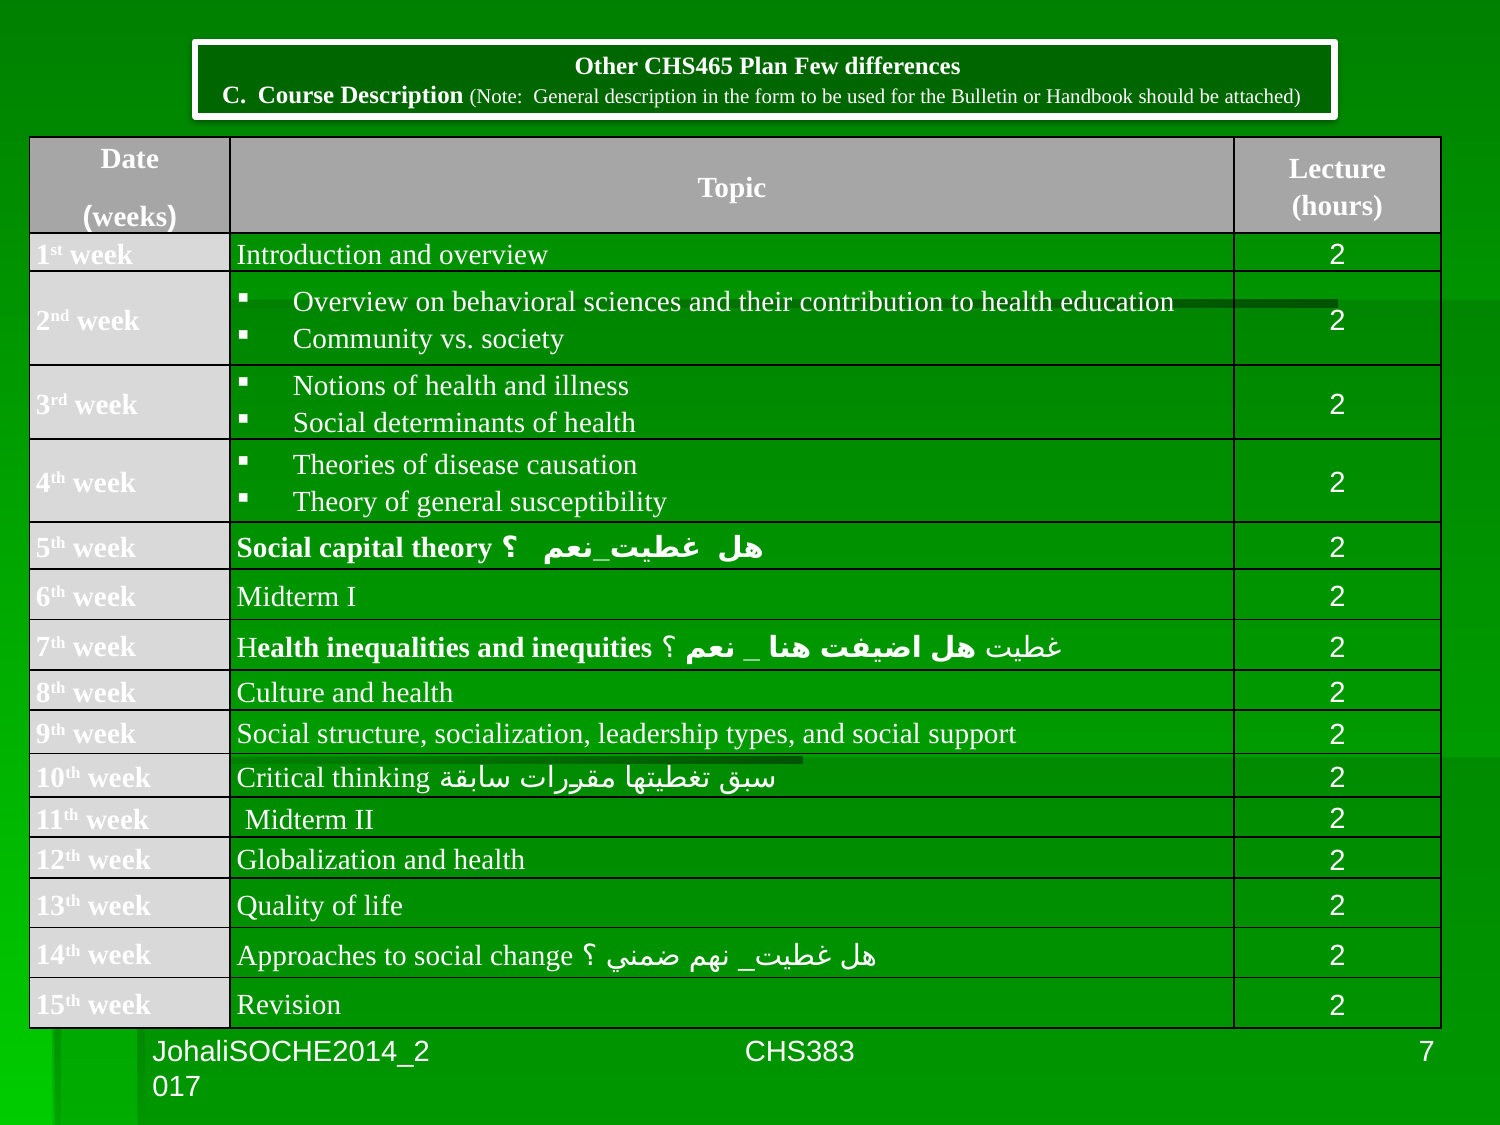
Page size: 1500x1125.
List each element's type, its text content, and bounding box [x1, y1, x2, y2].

table_cell 11th week [30, 798, 229, 836]
table_cell Revision [231, 978, 1233, 1027]
table_cell 2 [1235, 366, 1440, 438]
table_cell Globalization and health [231, 838, 1233, 877]
text_box Other CHS465 Plan Few differences C. Course Description (Note: General description in the form to be used for the Bulletin or Handbook should be attached) [192, 39, 1338, 120]
table_cell Introduction and overview [231, 234, 1233, 270]
table_cell 2 [1235, 838, 1440, 877]
table_cell 8th week [30, 671, 229, 709]
table_cell 2 [1235, 272, 1440, 364]
table_cell 9th week [30, 711, 229, 753]
table_cell Culture and health [231, 671, 1233, 709]
table_cell 2 [1235, 711, 1440, 753]
table_cell 3rd week [30, 366, 229, 438]
table_cell غطيت هل اضيفت هنا _ نعم ؟ Health inequalities and inequities [231, 620, 1233, 669]
table_cell 12th week [30, 838, 229, 877]
table_cell 4th week [30, 440, 229, 521]
table_cell 13th week [30, 879, 229, 927]
table_cell Social structure, socialization, leadership types, and social support [231, 711, 1233, 753]
table_cell 1st week [30, 234, 229, 270]
table_cell هل غطيت_نعم ؟ Social capital theory [231, 523, 1233, 568]
table_cell 2 [1235, 620, 1440, 669]
table_cell 2 [1235, 440, 1440, 521]
table_cell هل غطيت_ نهم ضمني ؟ Approaches to social change [231, 928, 1233, 977]
table_cell 2 [1235, 671, 1440, 709]
table_cell 2nd week [30, 272, 229, 364]
table_cell 2 [1235, 798, 1440, 836]
table_cell Overview on behavioral sciences and their contribution to health education Community vs. society [231, 272, 1233, 364]
table_cell 10th week [30, 754, 229, 796]
table_cell Midterm I [231, 570, 1233, 619]
table_cell 2 [1235, 978, 1440, 1027]
slide_number 7 [1137, 1024, 1451, 1103]
table_cell 2 [1235, 234, 1440, 270]
table_cell 5th week [30, 523, 229, 568]
table_cell 2 [1235, 879, 1440, 927]
table_header Topic [231, 138, 1233, 232]
footer CHS383 [562, 1029, 1038, 1103]
table_cell 6th week [30, 570, 229, 619]
table_cell 7th week [30, 620, 229, 669]
table_cell 2 [1235, 754, 1440, 796]
table_cell Midterm II [231, 798, 1233, 836]
table_cell 15th week [30, 978, 229, 1027]
slide_number JohaliSOCHE2014_2017 [137, 1029, 450, 1103]
table_cell Notions of health and illness Social determinants of health [231, 366, 1233, 438]
table_cell Quality of life [231, 879, 1233, 927]
table_cell سبق تغطيتها مقررات سابقة Critical thinking [231, 754, 1233, 796]
table_cell 2 [1235, 570, 1440, 619]
table_cell 2 [1235, 928, 1440, 977]
table_cell 2 [1235, 523, 1440, 568]
table_header Date (weeks) [30, 138, 229, 232]
table_cell 14th week [30, 928, 229, 977]
table_cell Theories of disease causation Theory of general susceptibility [231, 440, 1233, 521]
table_header Lecture (hours) [1235, 138, 1440, 232]
